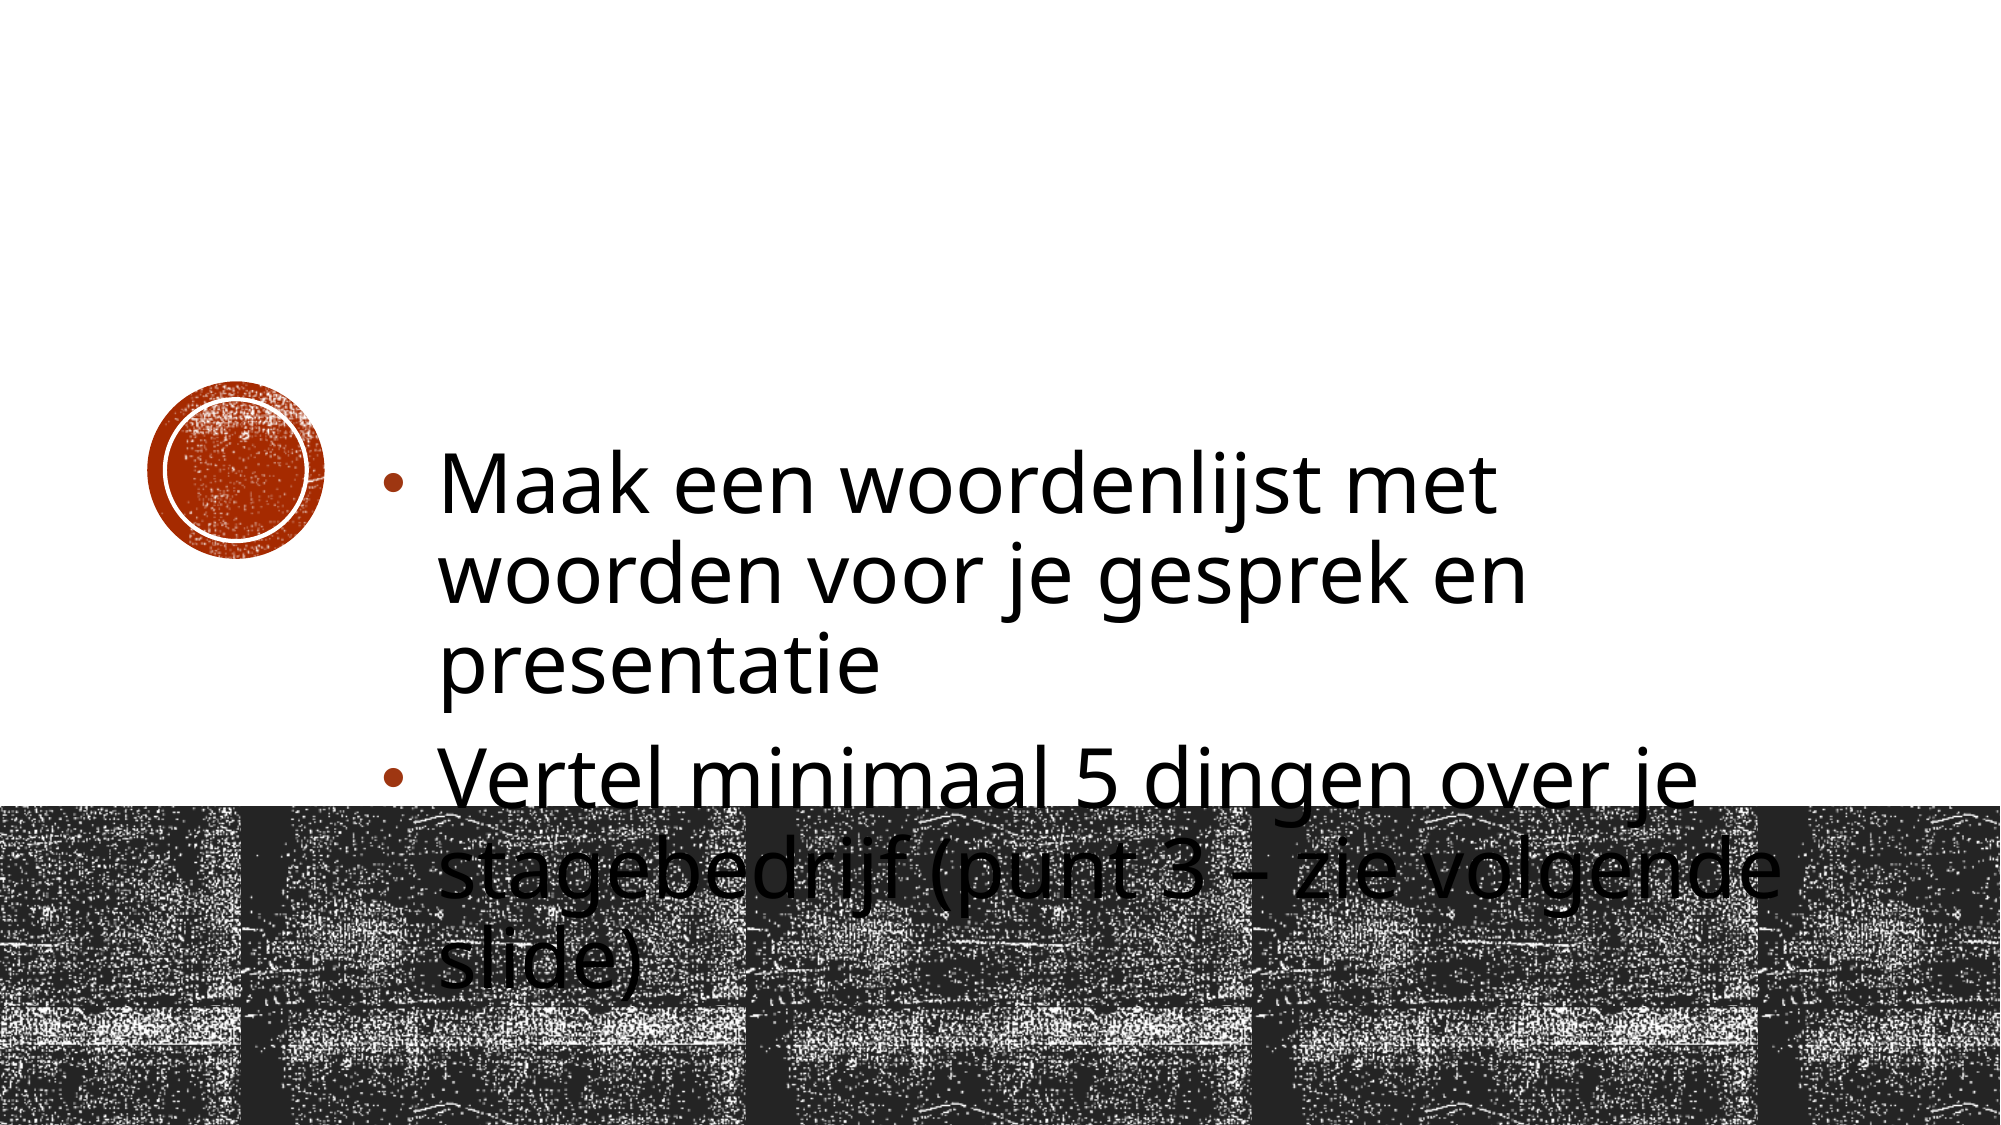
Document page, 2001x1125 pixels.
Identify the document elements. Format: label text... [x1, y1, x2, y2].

list Maak een woordenlijst met woorden voor je gesprek en presentatie Vertel minimaal 5 dingen over je stagebedrijf (punt 3 – zie volgende slide) [366, 194, 1852, 762]
